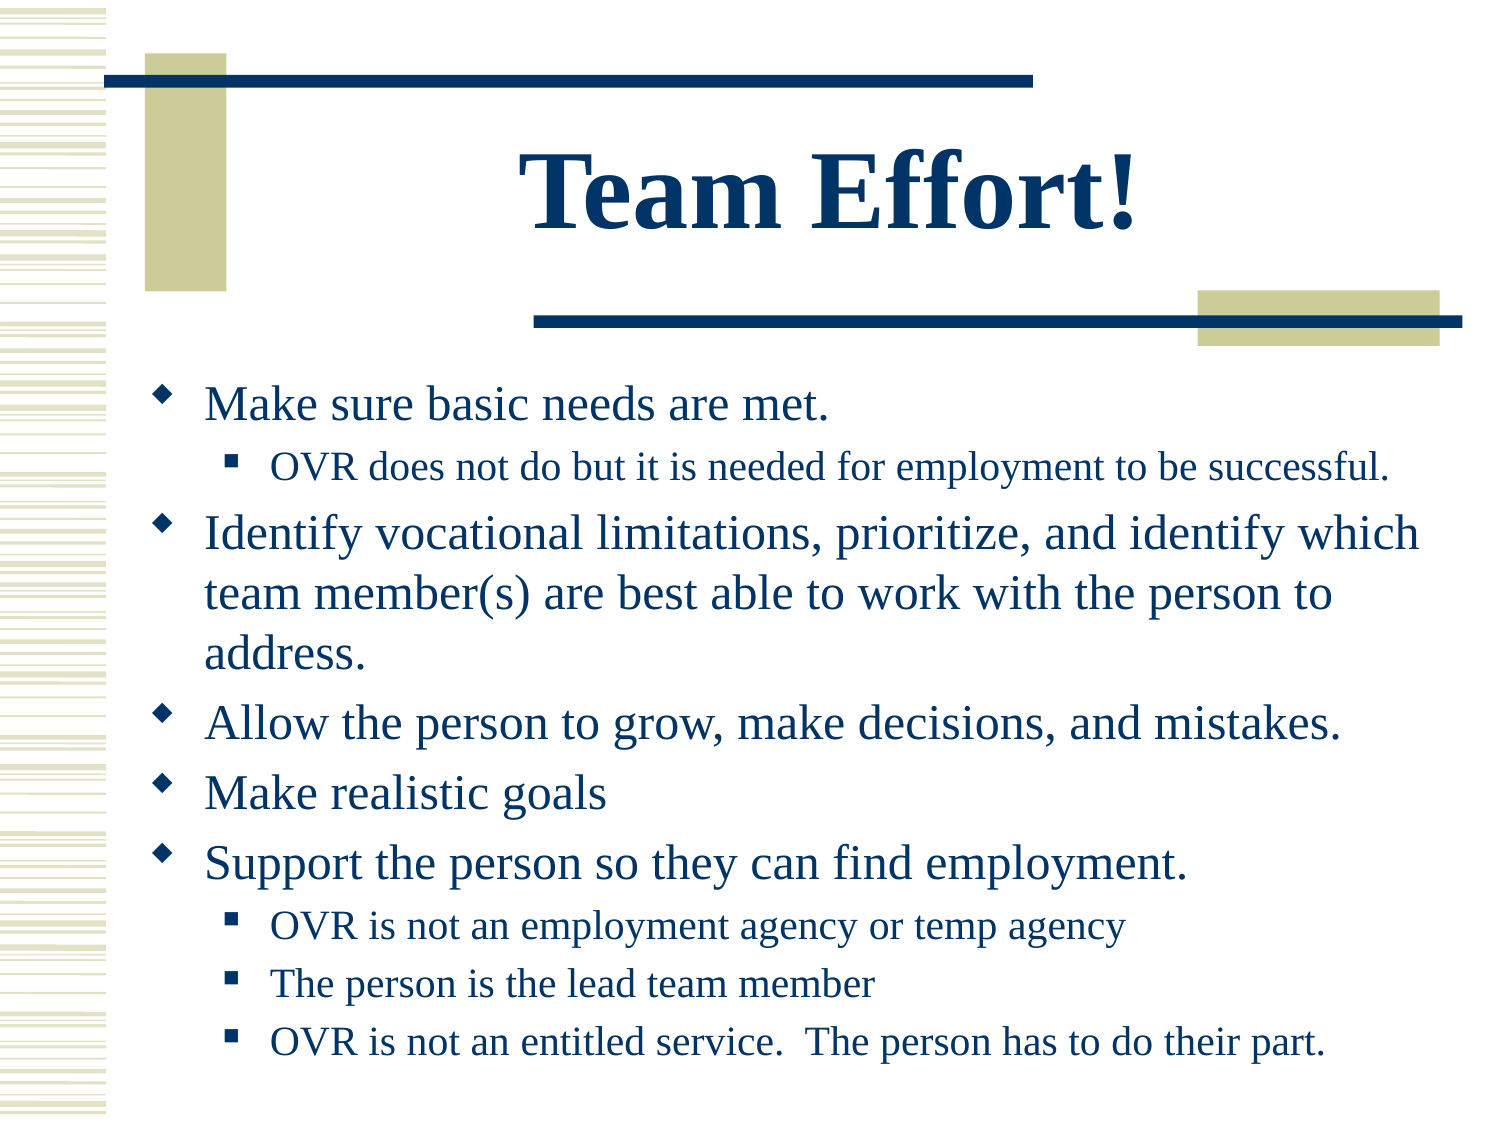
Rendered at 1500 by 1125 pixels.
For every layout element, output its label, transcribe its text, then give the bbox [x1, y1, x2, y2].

title Team Effort! [224, 99, 1436, 288]
list Make sure basic needs are met. OVR does not do but it is needed for employment to be successful. Identify vocational limitations, prioritize, and identify which team member(s) are best able to work with the person to address. Allow the person to grow, make decisions, and mistakes. Make realistic goals Support the person so they can find employment. OVR is not an employment agency or temp agency The person is the lead team member OVR is not an entitled service. The person has to do their part. [132, 363, 1439, 1001]
